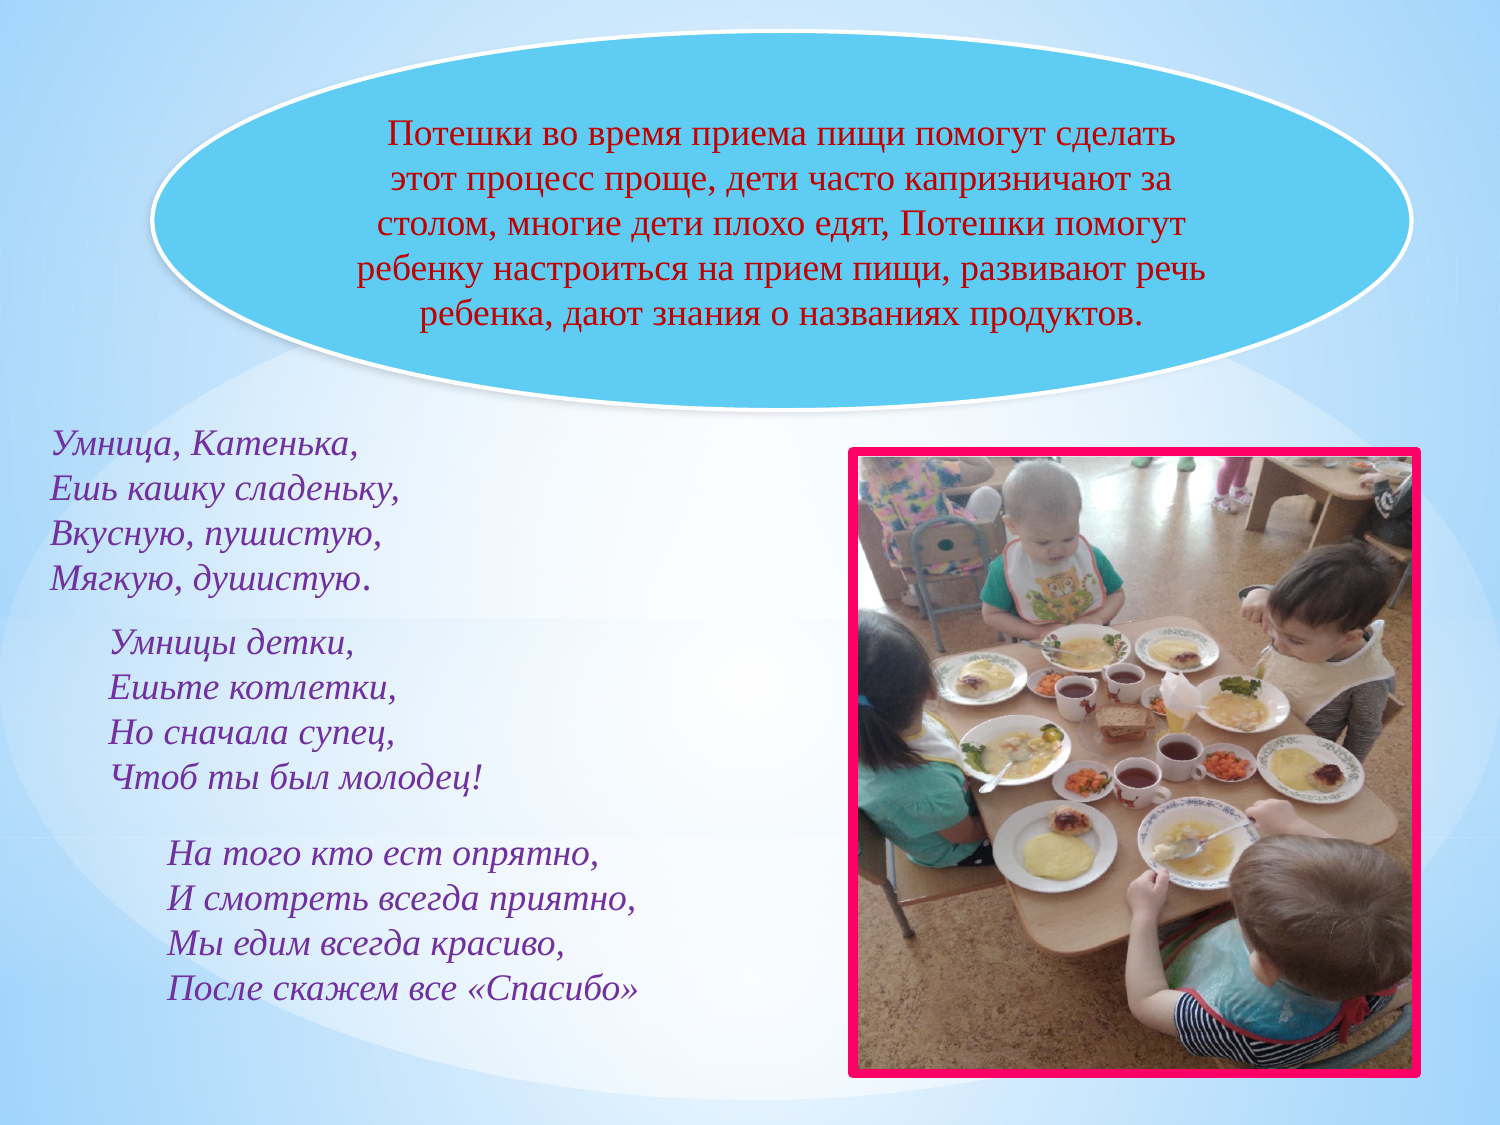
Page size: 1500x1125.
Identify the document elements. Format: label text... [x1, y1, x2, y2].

text_box Умница, Катенька, Ешь кашку сладеньку, Вкусную, пушистую, Мягкую, душистую. [35, 410, 469, 605]
text_box Умницы детки, Ешьте котлетки, Но сначала супец, Чтоб ты был молодец! [93, 609, 563, 805]
text_box На того кто ест опрятно, И смотреть всегда приятно, Мы едим всегда красиво, После скажем все «Спасибо» [152, 820, 739, 1015]
text_box Потешки во время приема пищи помогут сделать этот процесс проще, дети часто капризничают за столом, многие дети плохо едят, Потешки помогут ребенку настроиться на прием пищи, развивают речь ребенка, дают знания о названиях продуктов. [150, 28, 1414, 413]
picture [828, 457, 1442, 1069]
